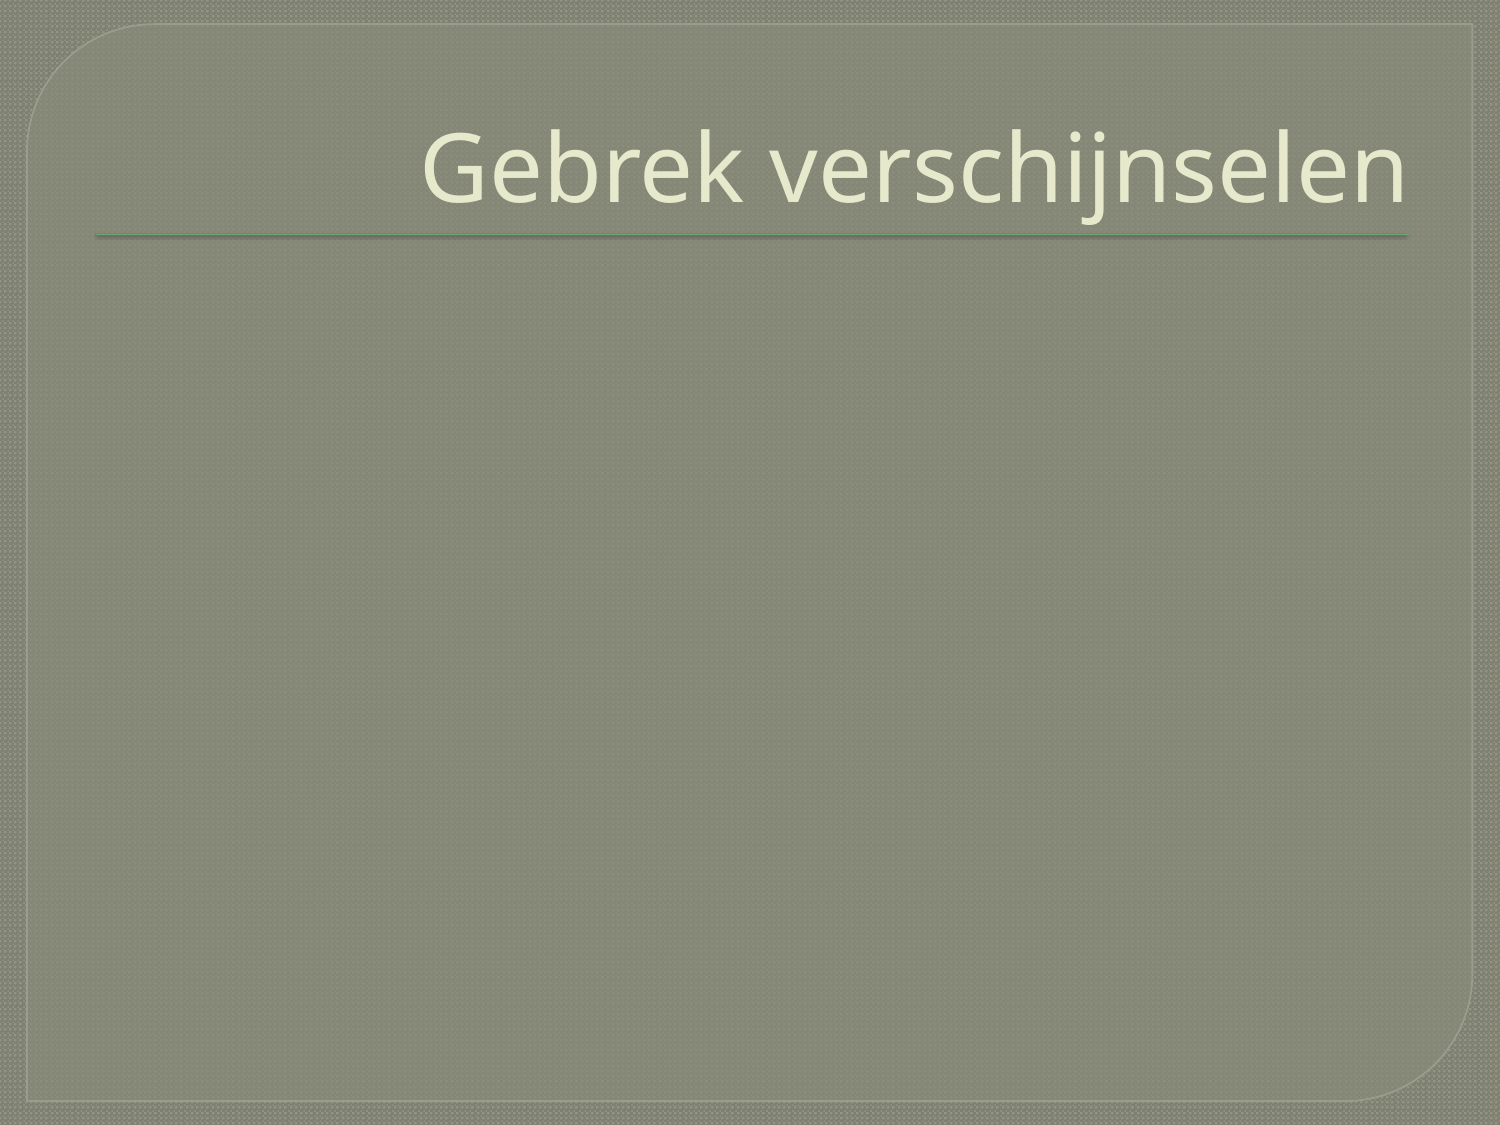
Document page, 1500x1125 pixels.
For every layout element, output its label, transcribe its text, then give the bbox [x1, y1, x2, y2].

title Gebrek verschijnselen [75, 41, 1425, 230]
